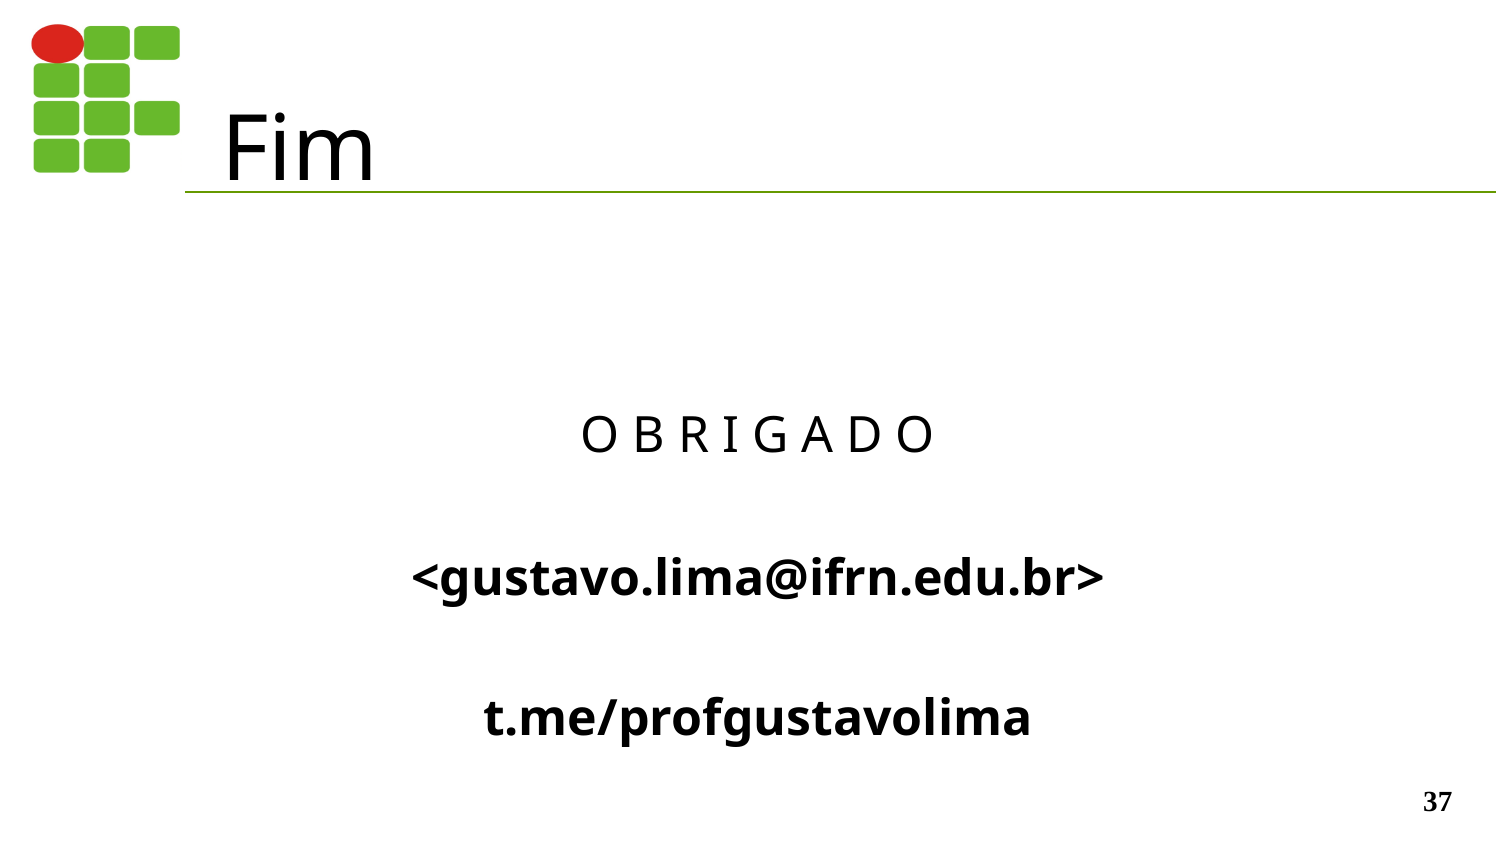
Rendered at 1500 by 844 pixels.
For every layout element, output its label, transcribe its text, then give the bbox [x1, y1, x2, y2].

title Fim [206, 26, 1468, 207]
text_box ‹#› [1155, 768, 1468, 825]
picture [29, 23, 182, 174]
list O B R I G A D O <gustavo.lima@ifrn.edu.br> t.me/profgustavolima [46, 248, 1469, 755]
